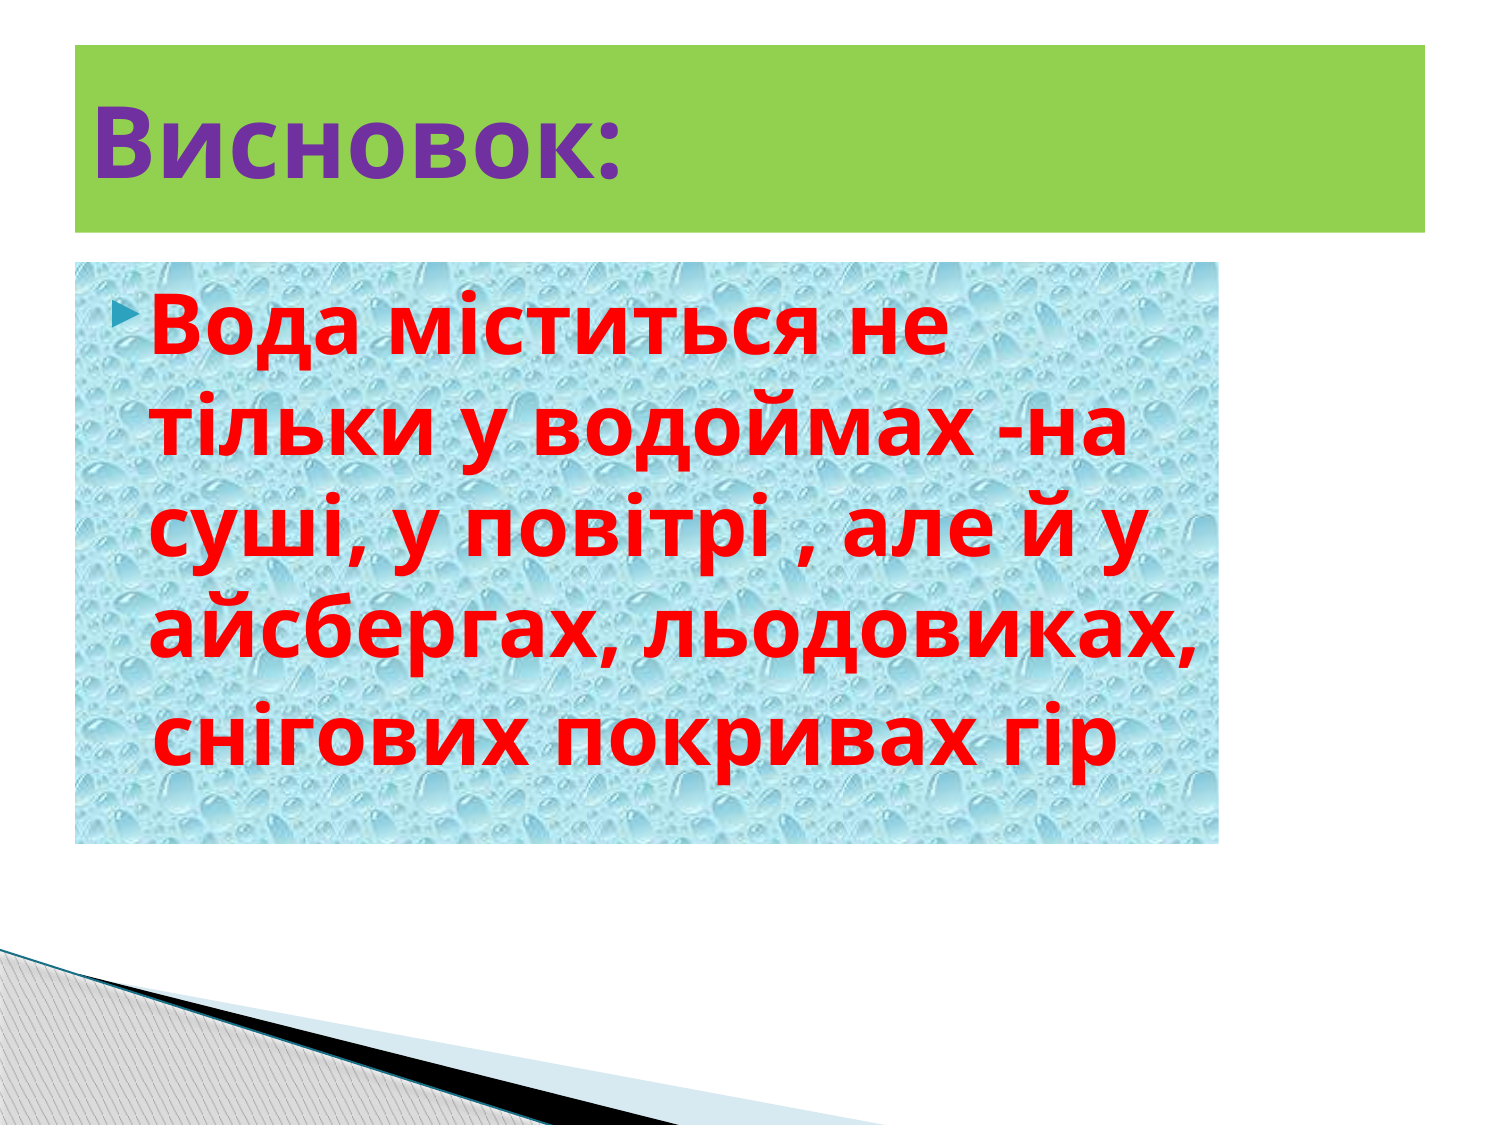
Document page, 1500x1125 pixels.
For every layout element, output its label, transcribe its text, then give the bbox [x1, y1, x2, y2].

title Висновок: [75, 45, 1425, 233]
list Вода міститься не тільки у водоймах -на суші, у повітрі , але й у айсбергах, льодовиках, снігових покривах гір [75, 262, 1219, 844]
